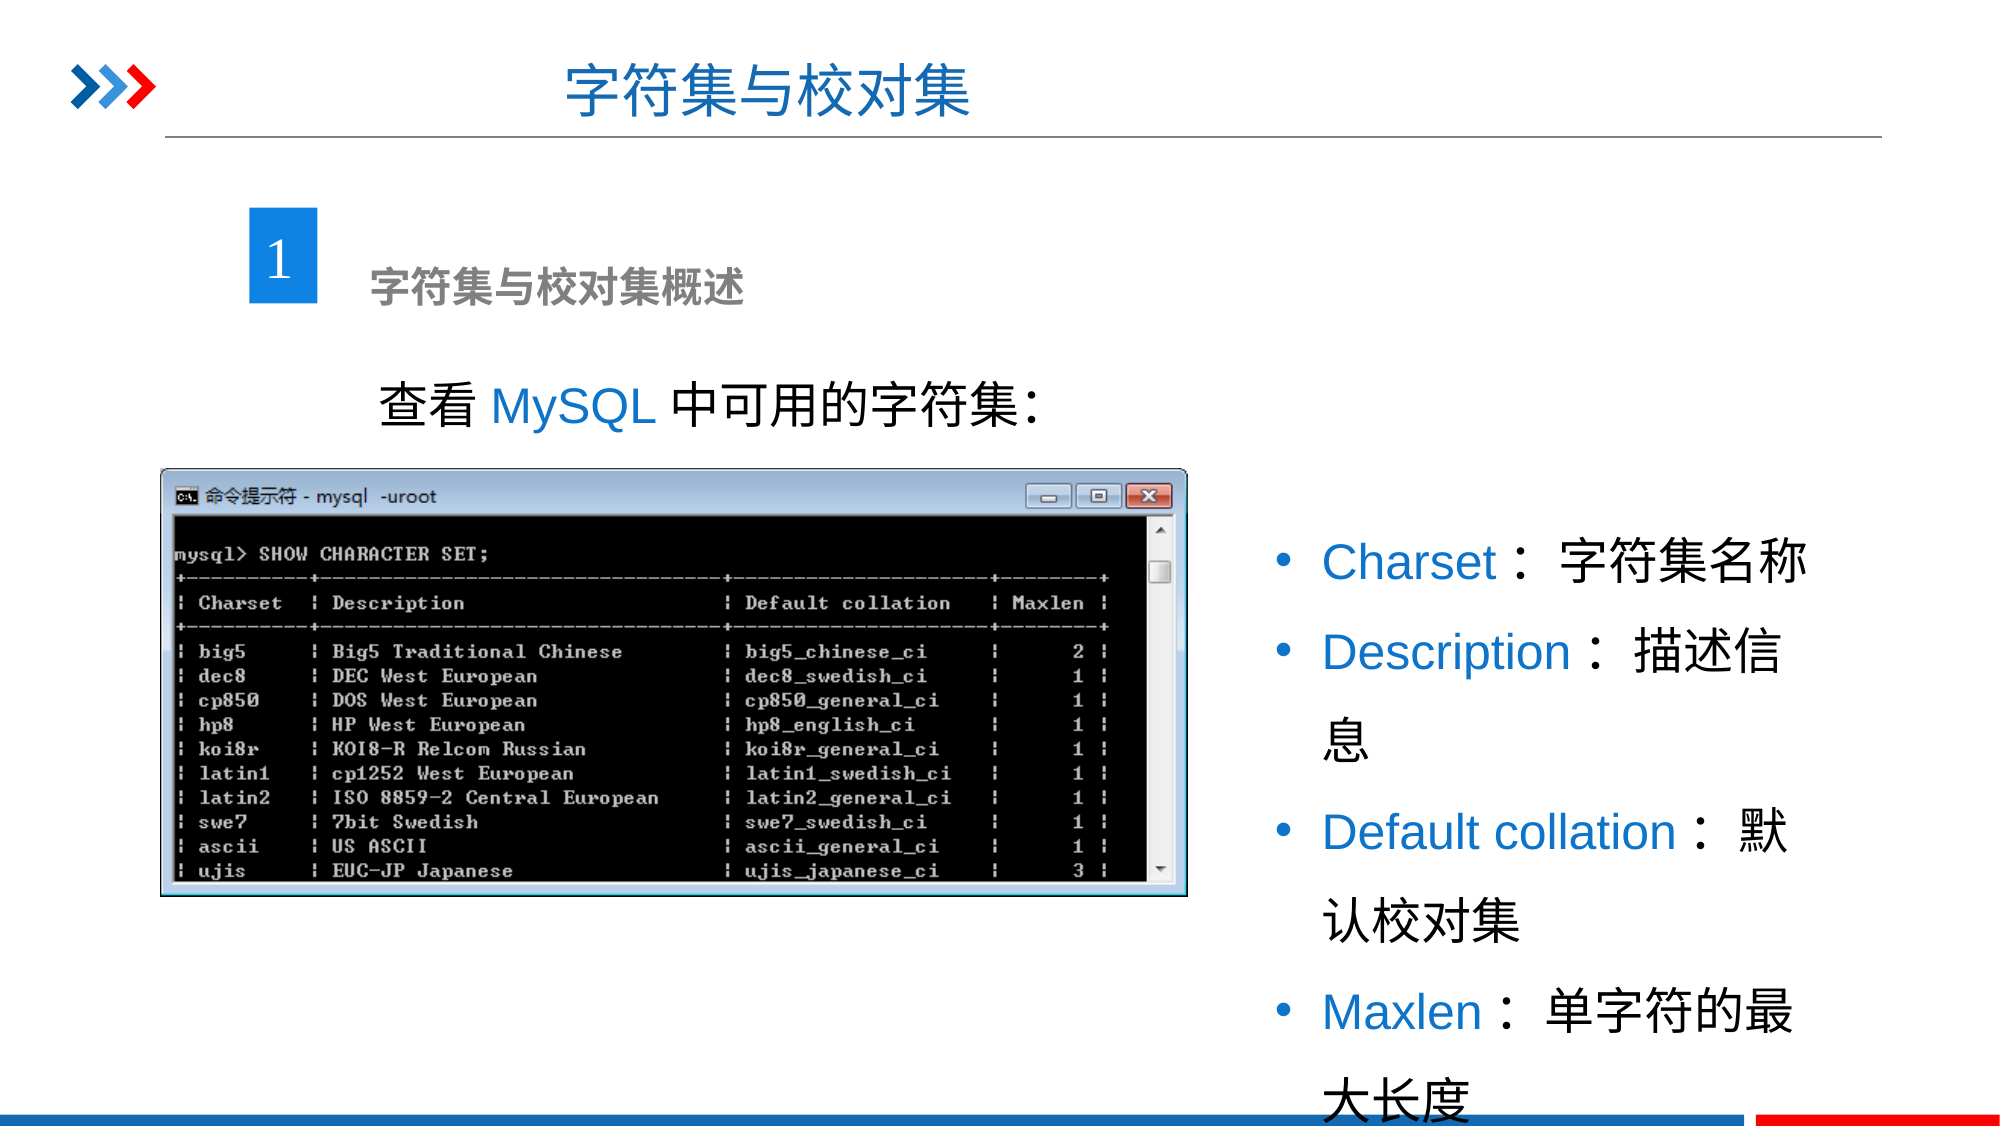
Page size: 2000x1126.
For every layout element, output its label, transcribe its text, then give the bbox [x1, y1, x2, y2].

title 字符集与校对集 [521, 25, 1296, 153]
text_box Charset：字符集名称 Description：描述信息 Default collation：默认校对集 Maxlen：单字符的最大长度 [1259, 491, 1830, 835]
picture [160, 468, 1188, 897]
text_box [249, 207, 318, 304]
text_box 查看MySQL中可用的字符集： [363, 365, 1114, 441]
text_box 字符集与校对集概述 [319, 245, 1092, 320]
